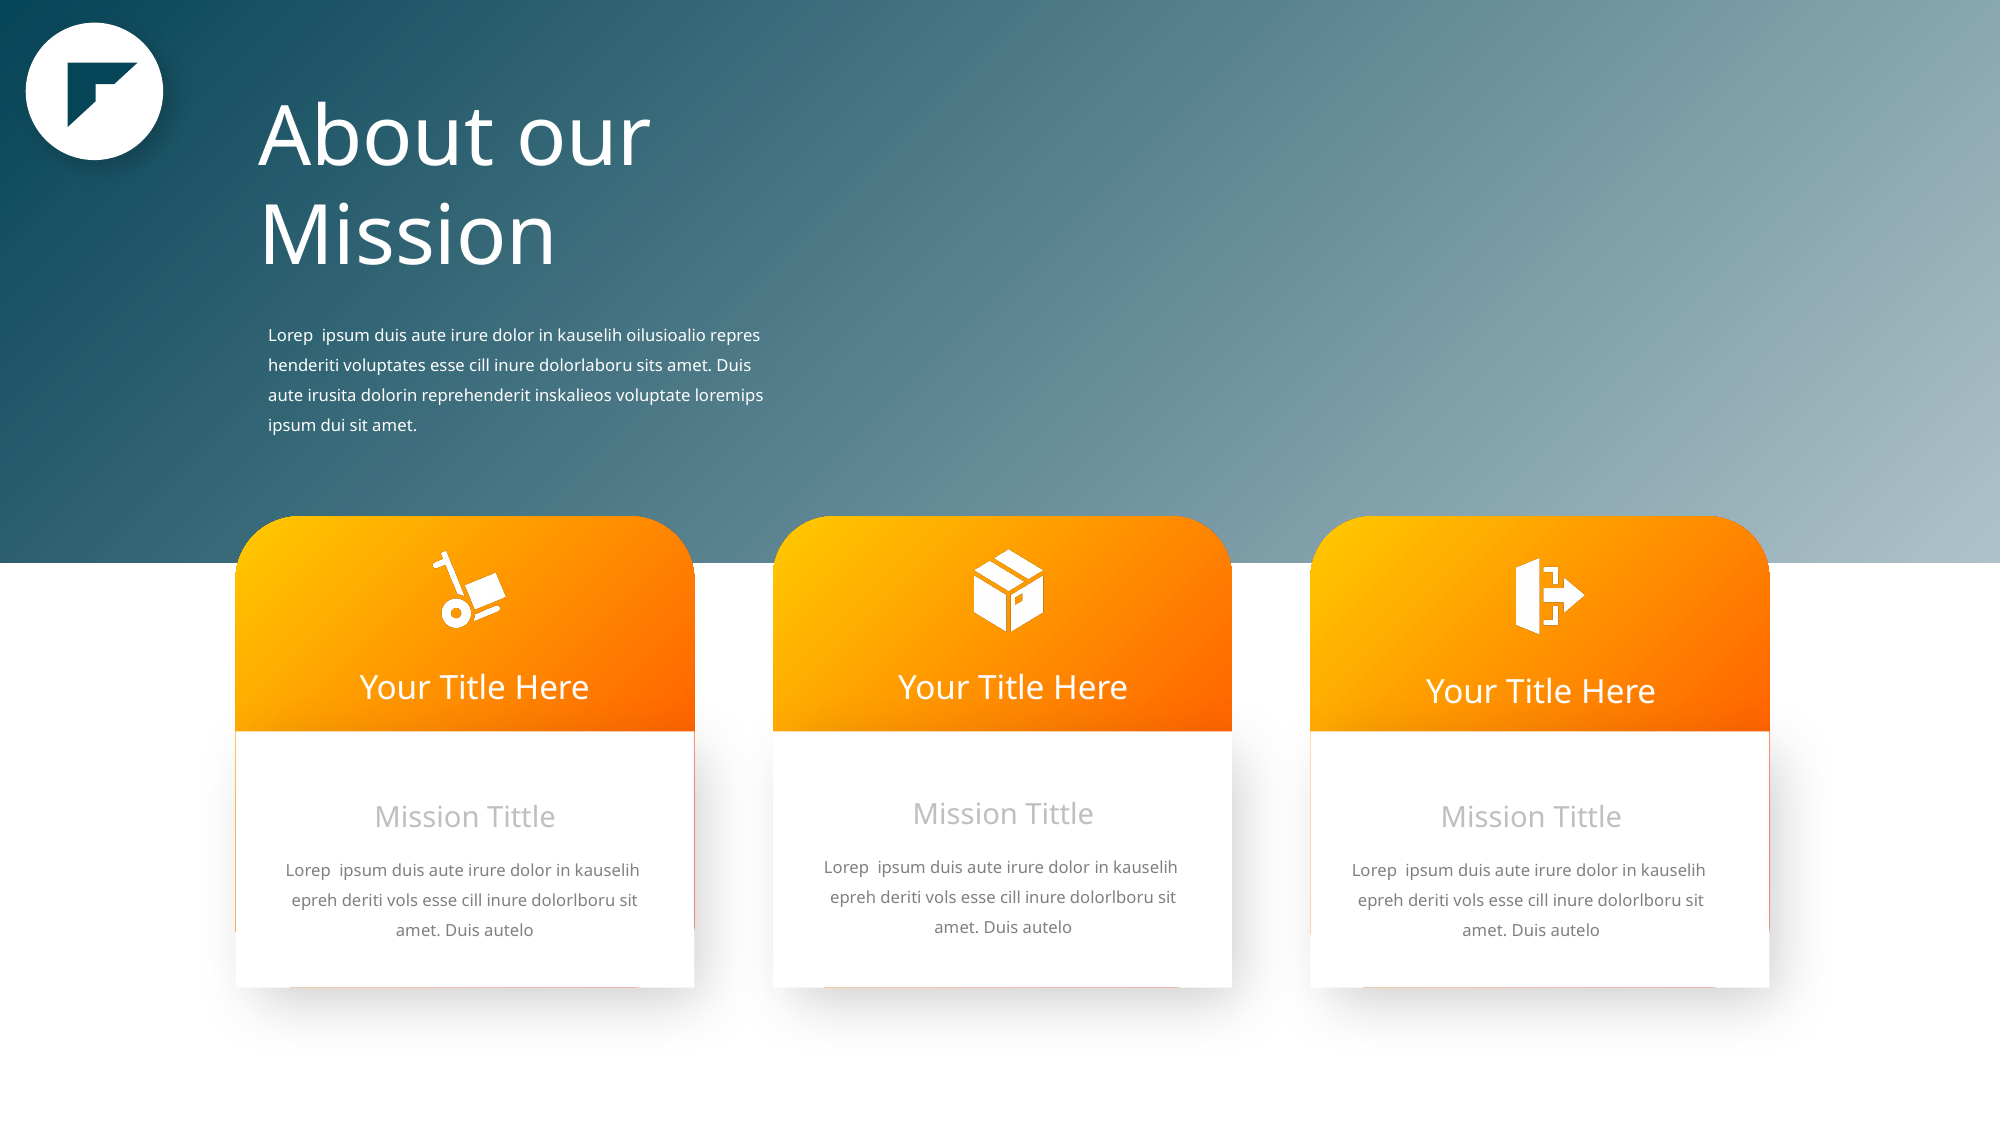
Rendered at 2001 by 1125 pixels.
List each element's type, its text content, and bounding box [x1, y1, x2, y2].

text_box Your Title Here [1373, 662, 1709, 718]
text_box [1309, 730, 1770, 989]
text_box Lorep ipsum duis aute irure dolor in kauselih epreh deriti vols esse cill inure dolorlboru sit amet. Duis autelo [1319, 842, 1743, 948]
text_box [234, 563, 696, 731]
text_box Mission Tittle [288, 773, 642, 841]
text_box [234, 730, 695, 989]
text_box [771, 563, 1233, 760]
text_box Your Title Here [846, 659, 1181, 714]
text_box [1309, 563, 1771, 731]
picture [0, 0, 2000, 641]
text_box Your Title Here [307, 659, 642, 715]
text_box [772, 730, 1233, 989]
text_box Lorep ipsum duis aute irure dolor in kauselih epreh deriti vols esse cill inure dolorlboru sit amet. Duis autelo [791, 839, 1216, 945]
text_box Mission Tittle [1354, 773, 1708, 841]
text_box Mission Tittle [826, 770, 1181, 838]
text_box Lorep ipsum duis aute irure dolor in kauselih epreh deriti vols esse cill inure dolorlboru sit amet. Duis autelo [253, 842, 677, 948]
